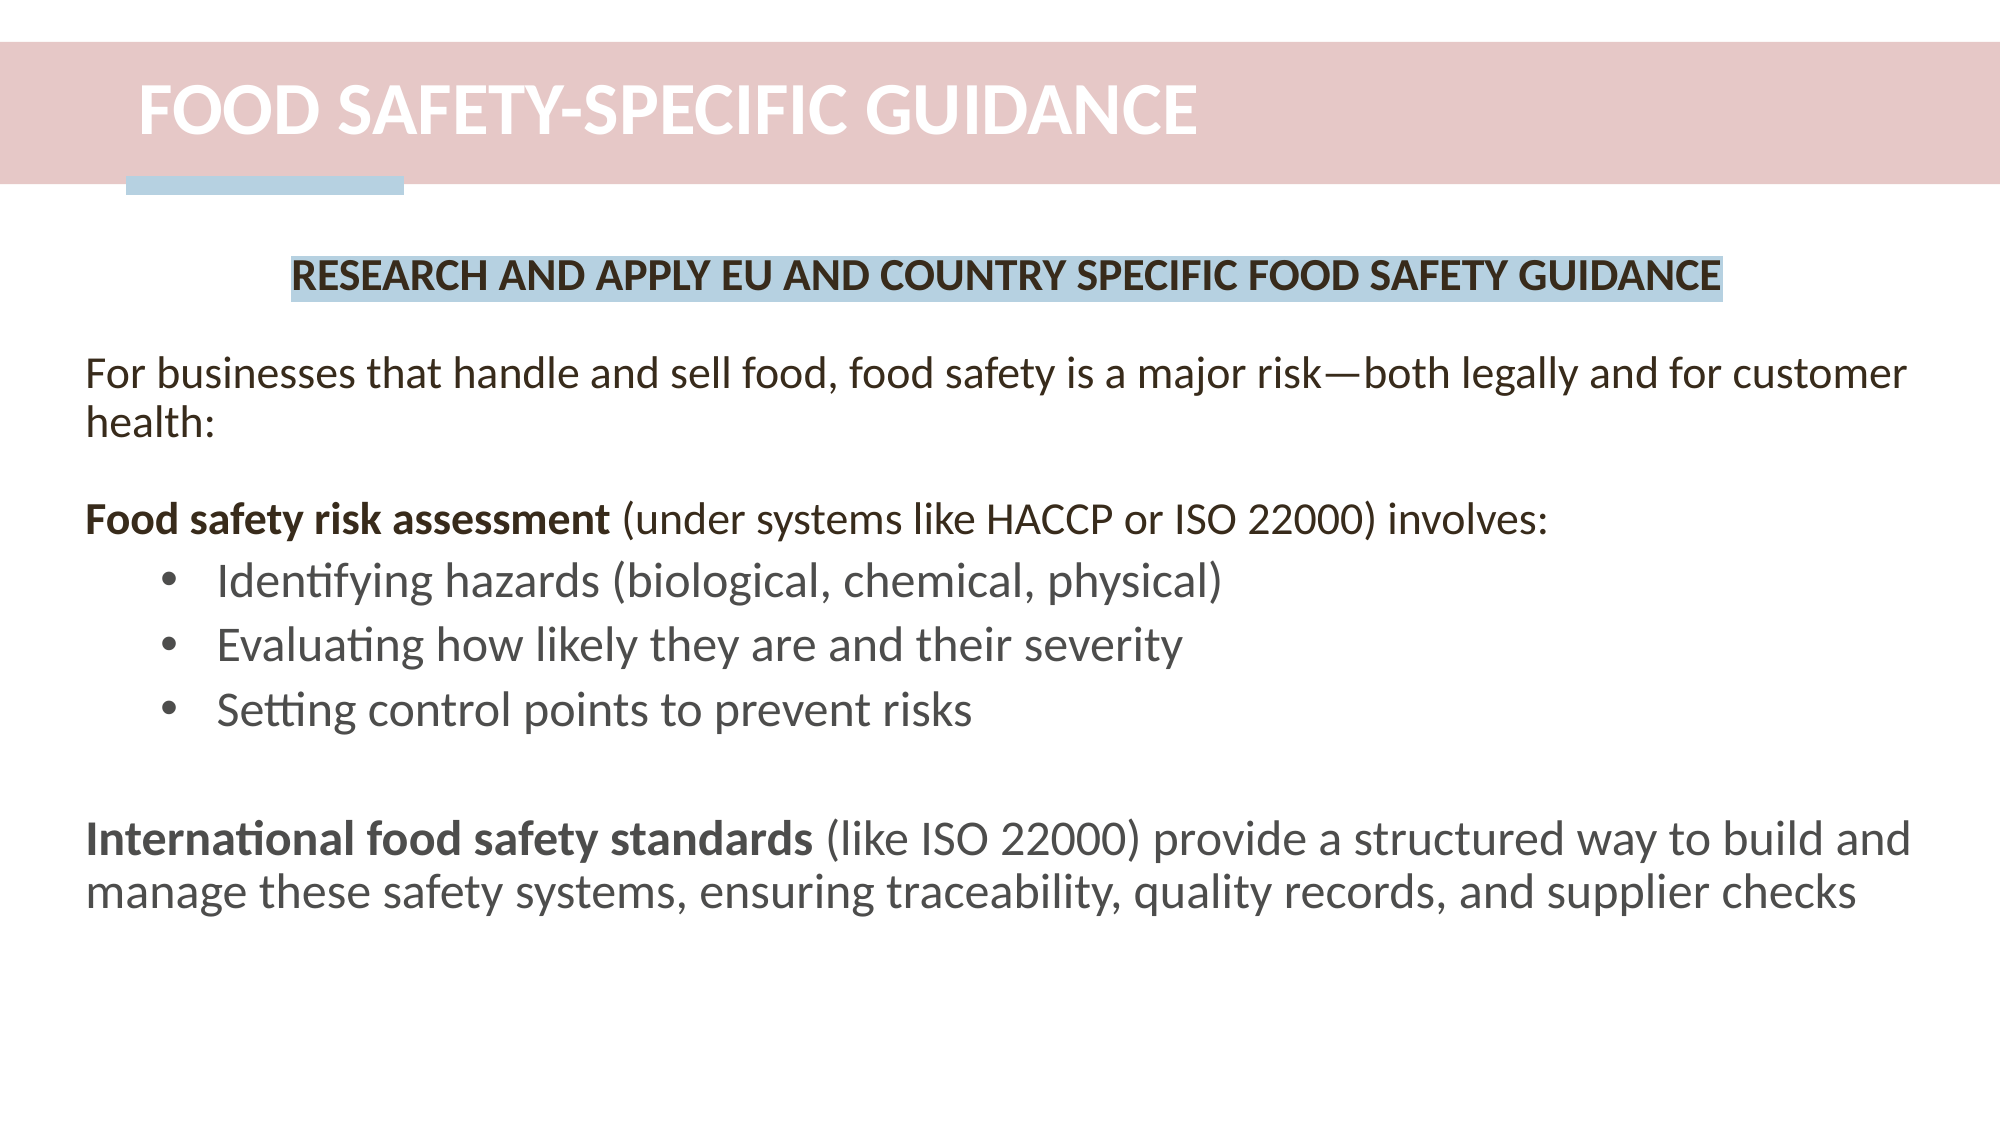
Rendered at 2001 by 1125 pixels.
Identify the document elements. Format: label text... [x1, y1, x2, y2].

list RESEARCH AND APPLY EU AND COUNTRY SPECIFIC FOOD SAFETY GUIDANCE For businesses that handle and sell food, food safety is a major risk—both legally and for customer health: Food safety risk assessment (under systems like HACCP or ISO 22000) involves: Identifying hazards (biological, chemical, physical) Evaluating how likely they are and their severity Setting control points to prevent risks International food safety standards (like ISO 22000) provide a structured way to build and manage these safety systems, ensuring traceability, quality records, and supplier checks [70, 243, 1955, 1020]
list FOOD SAFETY-SPECIFIC GUIDANCE [123, 51, 1913, 170]
